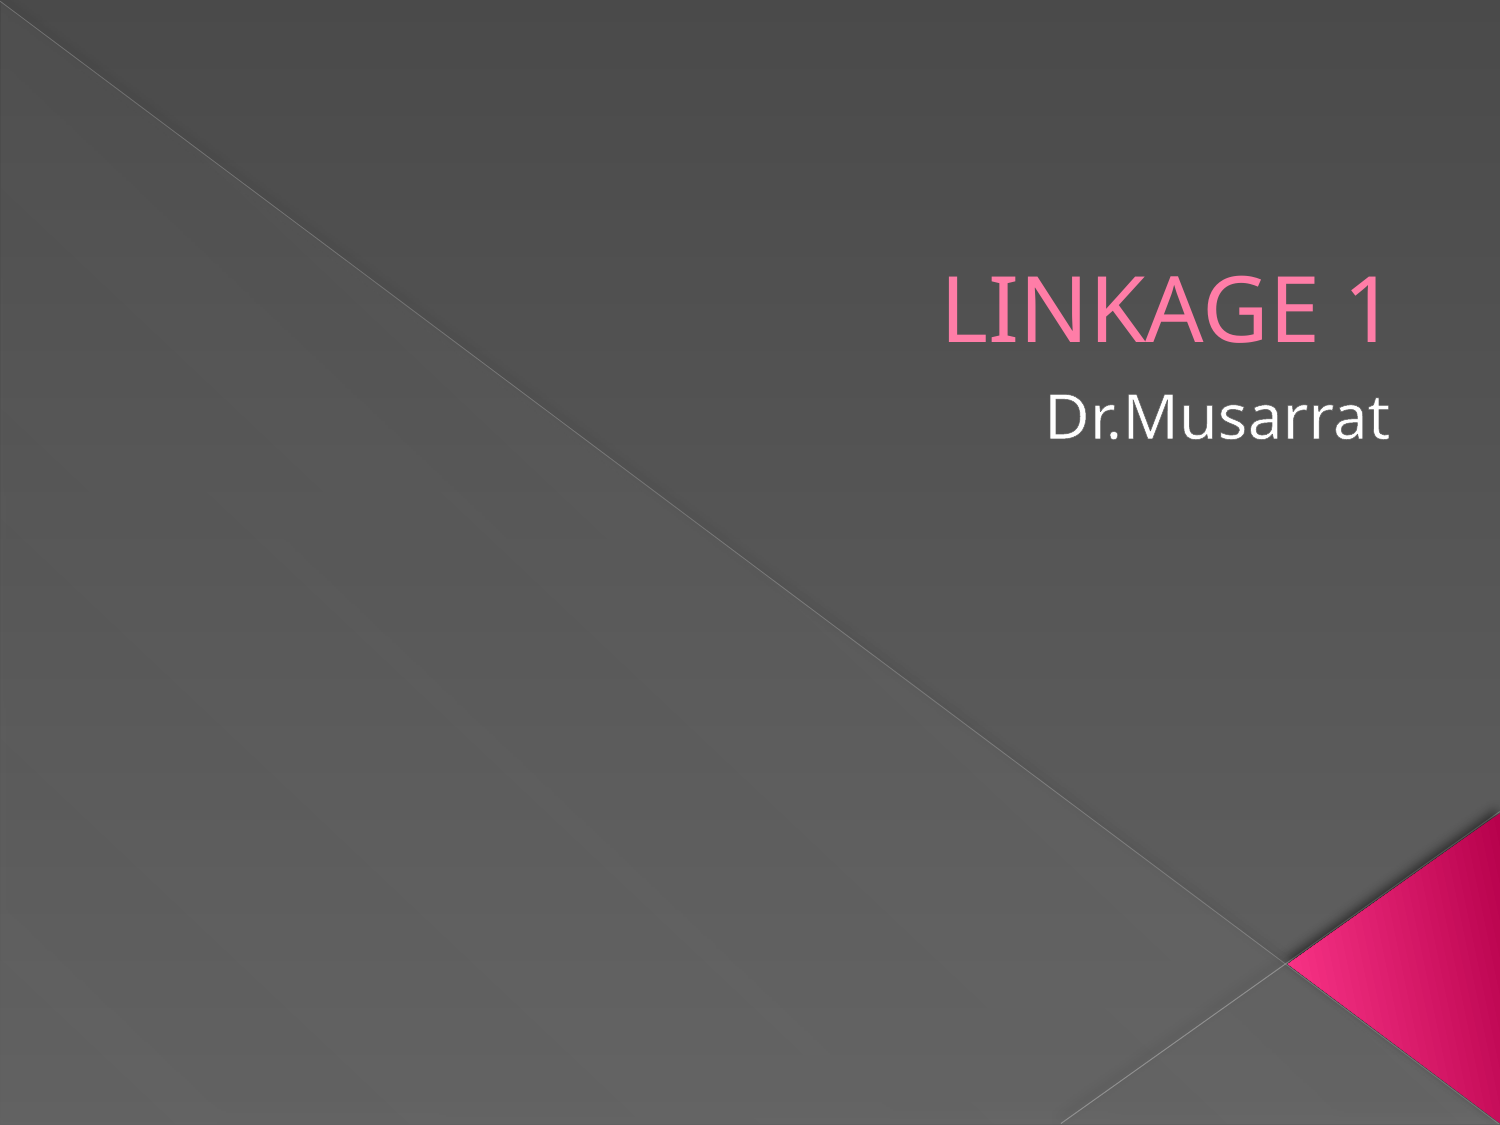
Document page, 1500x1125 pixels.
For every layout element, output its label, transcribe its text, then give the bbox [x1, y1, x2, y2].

subtitle Dr.Musarrat [88, 369, 1412, 657]
title LINKAGE 1 [88, 127, 1412, 369]
